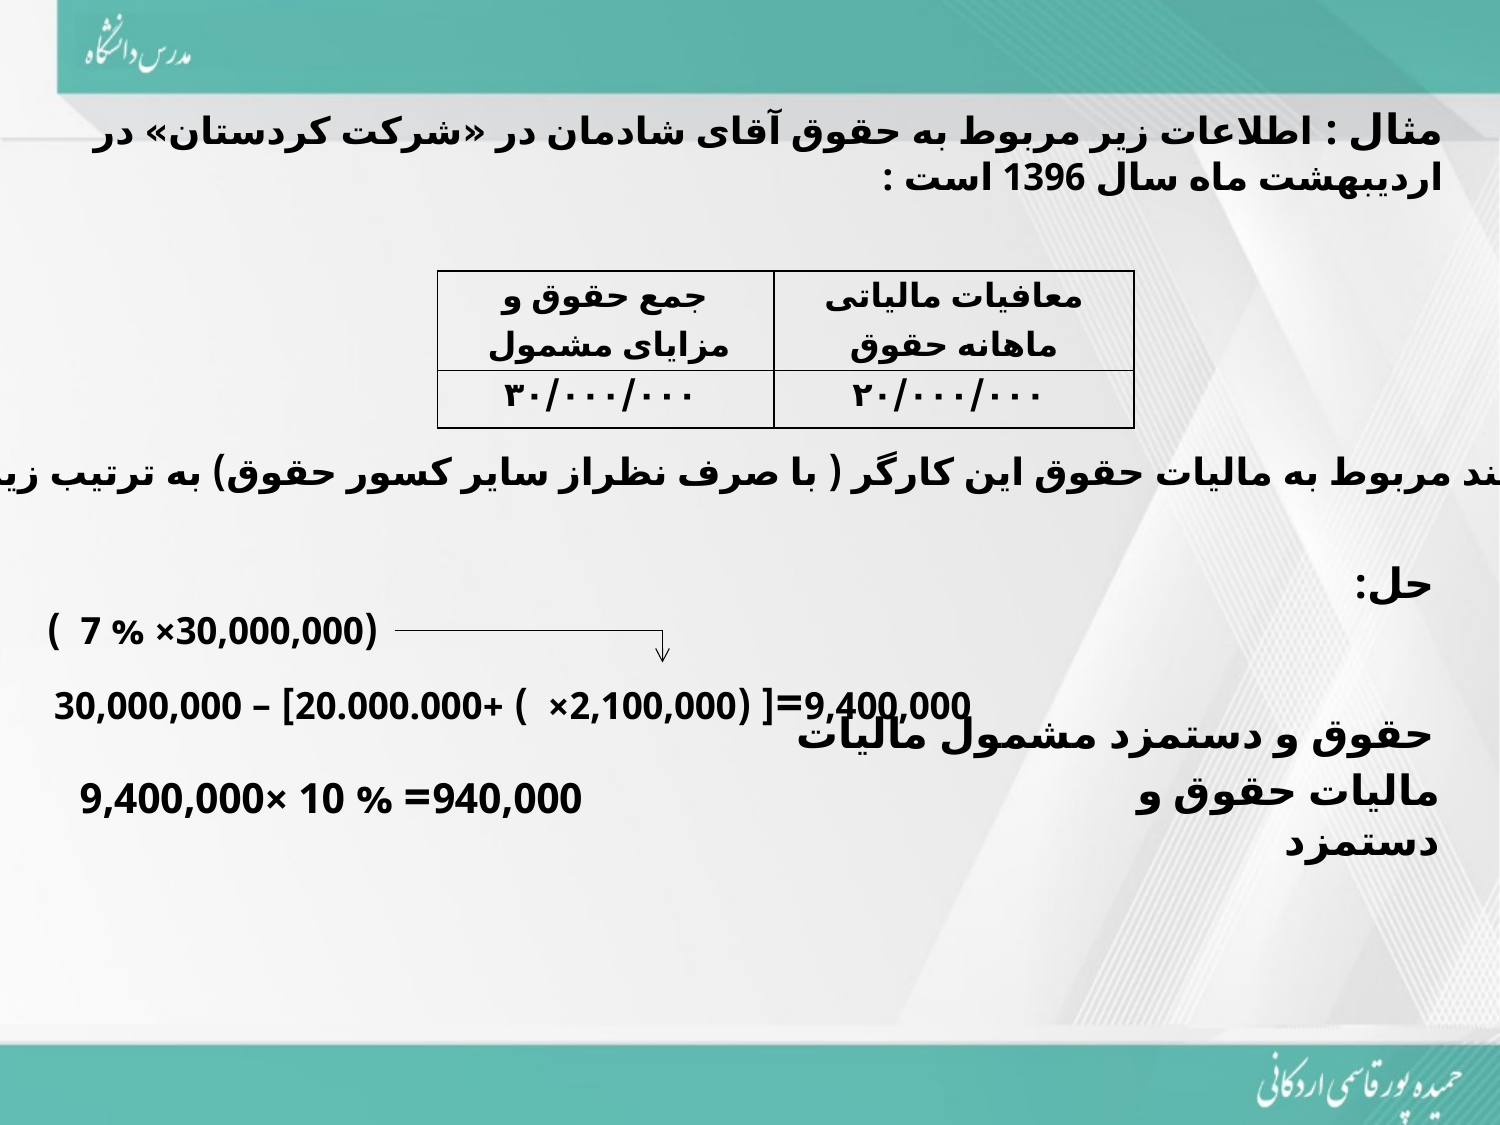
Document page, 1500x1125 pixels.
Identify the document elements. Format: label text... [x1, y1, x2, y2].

text_box مثال : اطلاعات زیر مربوط به حقوق آقای شادمان در «شرکت کردستان» در اردیبهشت ماه سال 1396 است : [35, 95, 1459, 251]
text_box حل: حقوق و دستمزد مشمول مالیات [0, 399, 1450, 1065]
text_box محاسبه و سند مربوط به مالیات حقوق این کارگر ( با صرف نظراز سایر کسور حقوق) به ترتیب زیر خواهد بود : [0, 360, 1500, 541]
table_header جمع حقوق و مزایای مشمول [438, 272, 773, 360]
text_box (30,000,000× % 7 ) [21, 599, 394, 660]
picture [0, 541, 1500, 1125]
table_header معافیات مالیاتی ماهانه حقوق [775, 272, 1133, 360]
text_box 940,000= % 10 ×9,400,000 [64, 756, 762, 832]
picture [0, 0, 1500, 360]
text_box مالیات حقوق و دستمزد [1029, 756, 1455, 872]
